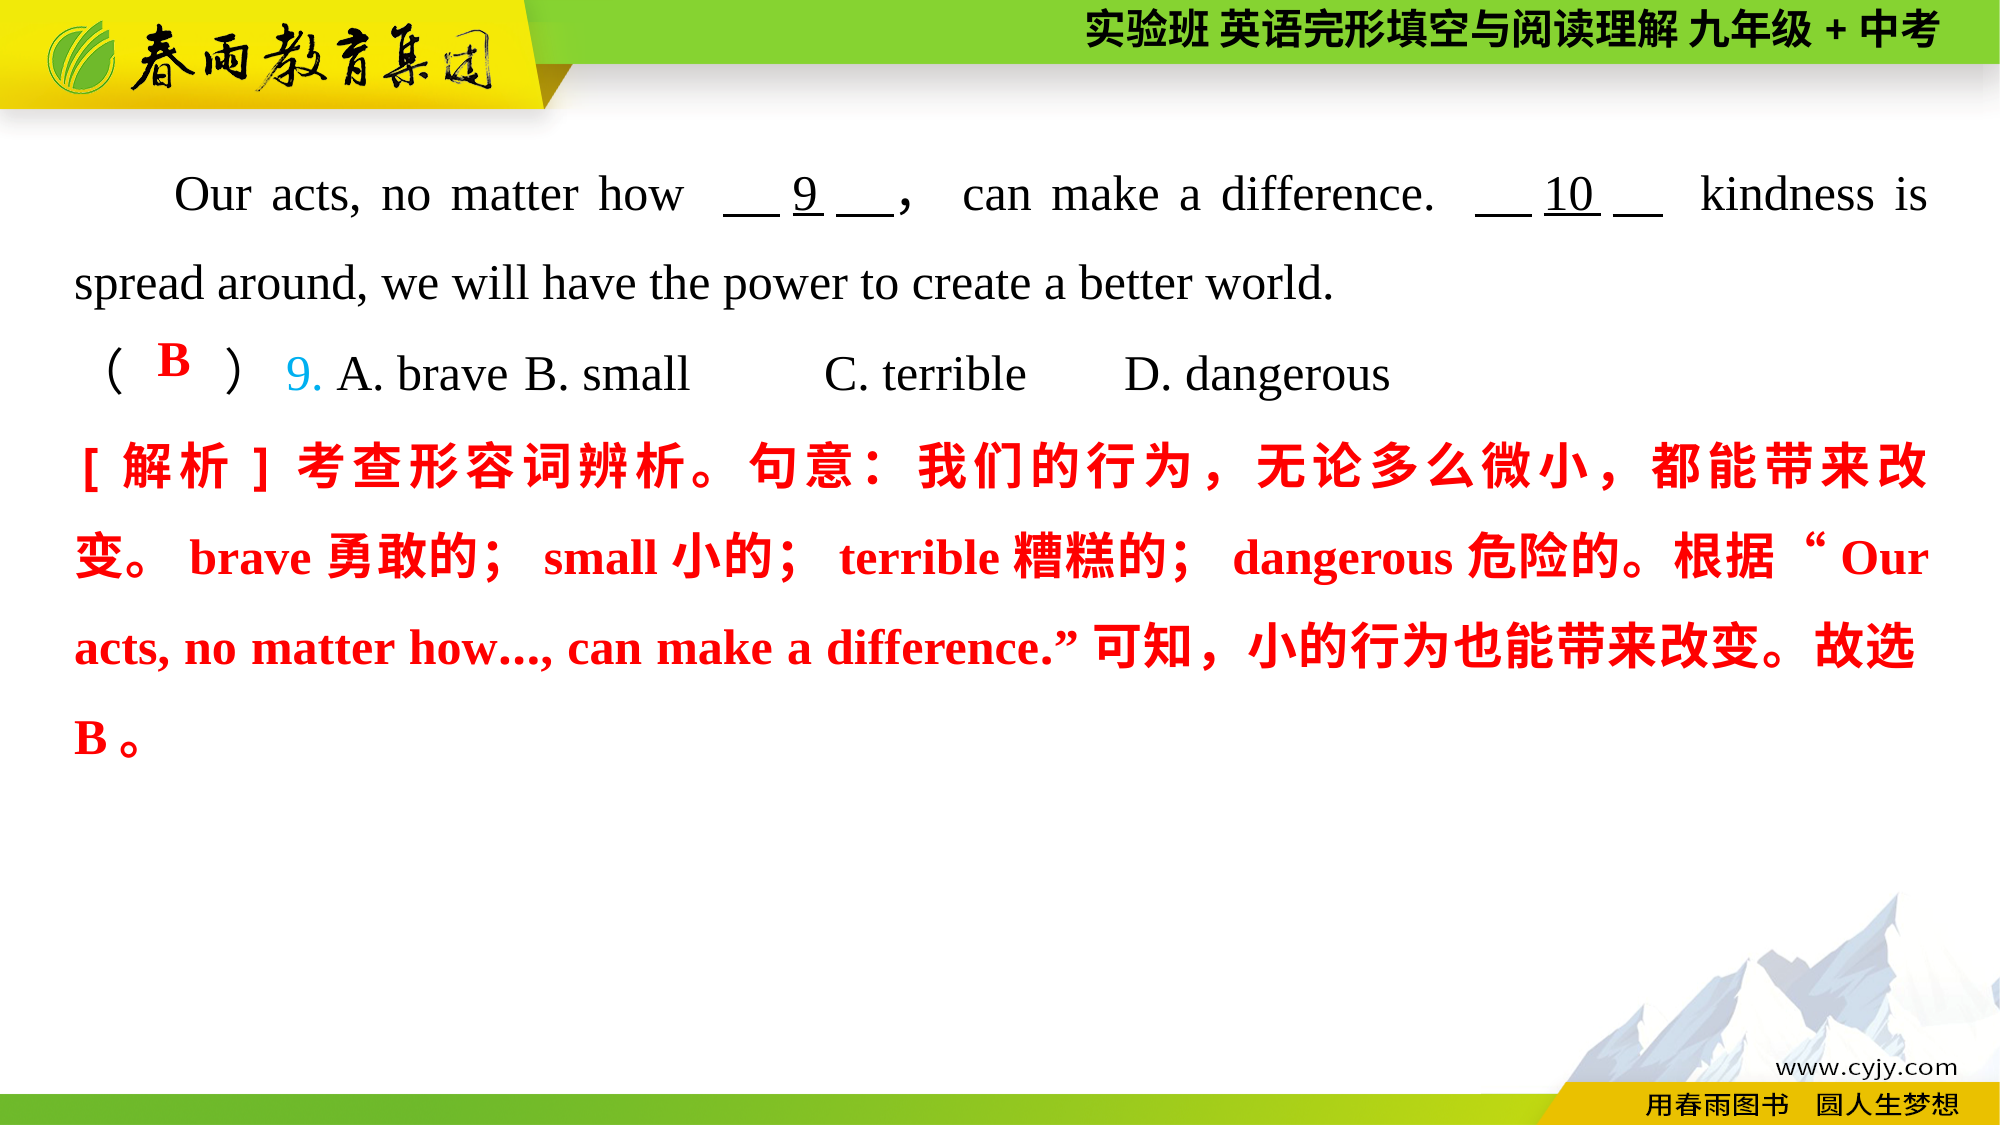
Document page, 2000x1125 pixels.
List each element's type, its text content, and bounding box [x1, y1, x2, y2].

list Our acts, no matter how 9 ，can make a difference. 10 kindness is spread around, we will have the power to create a better world. [59, 122, 1944, 320]
text_box B [142, 318, 206, 394]
text_box [解析]考查形容词辨析。句意：我们的行为，无论多么微小，都能带来改变。brave勇敢的；small小的；terrible糟糕的；dangerous危险的。根据“Our acts, no matter how..., can make a difference.”可知，小的行为也能带来改变。故选B。 [59, 408, 1944, 773]
text_box （ ）9. A. brave B. small C. terrible D. dangerous [59, 320, 1944, 408]
picture [0, 0, 2000, 1125]
